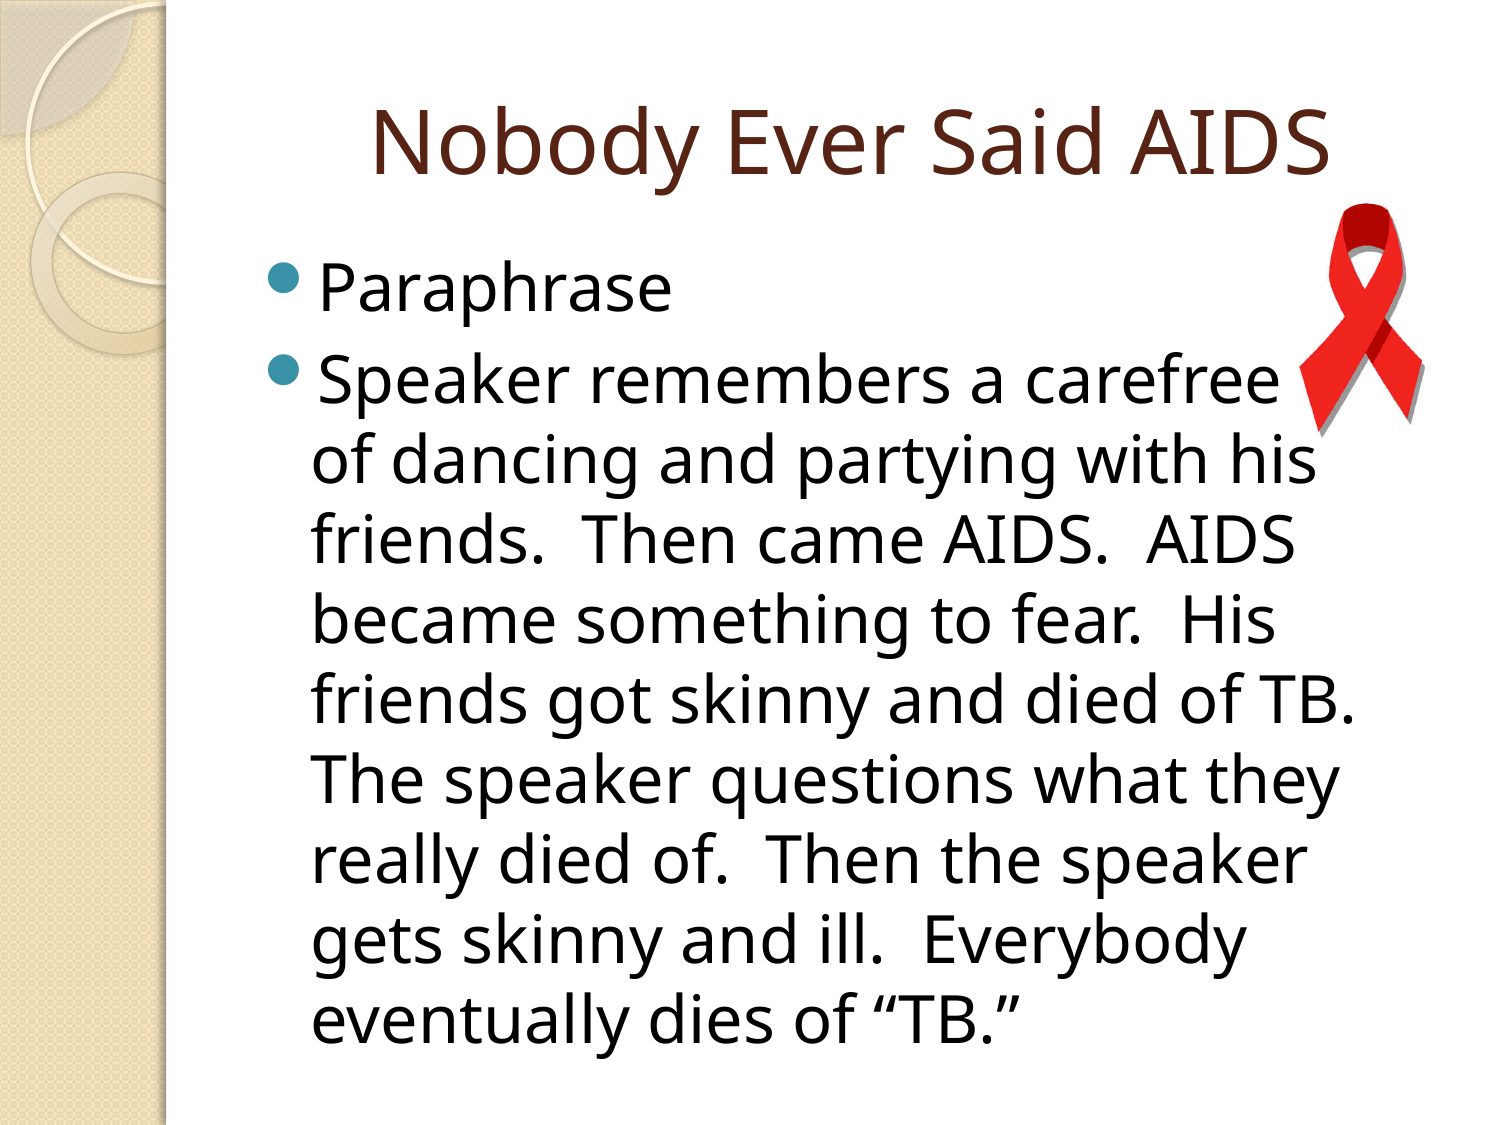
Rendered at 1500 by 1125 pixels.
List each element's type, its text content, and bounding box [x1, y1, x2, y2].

title Nobody Ever Said AIDS [235, 45, 1466, 233]
list Paraphrase Speaker remembers a carefree life of dancing and partying with his friends. Then came AIDS. AIDS became something to fear. His friends got skinny and died of TB. The speaker questions what they really died of. Then the speaker gets skinny and ill. Everybody eventually dies of “TB.” [235, 237, 1466, 1025]
picture [1299, 199, 1426, 438]
